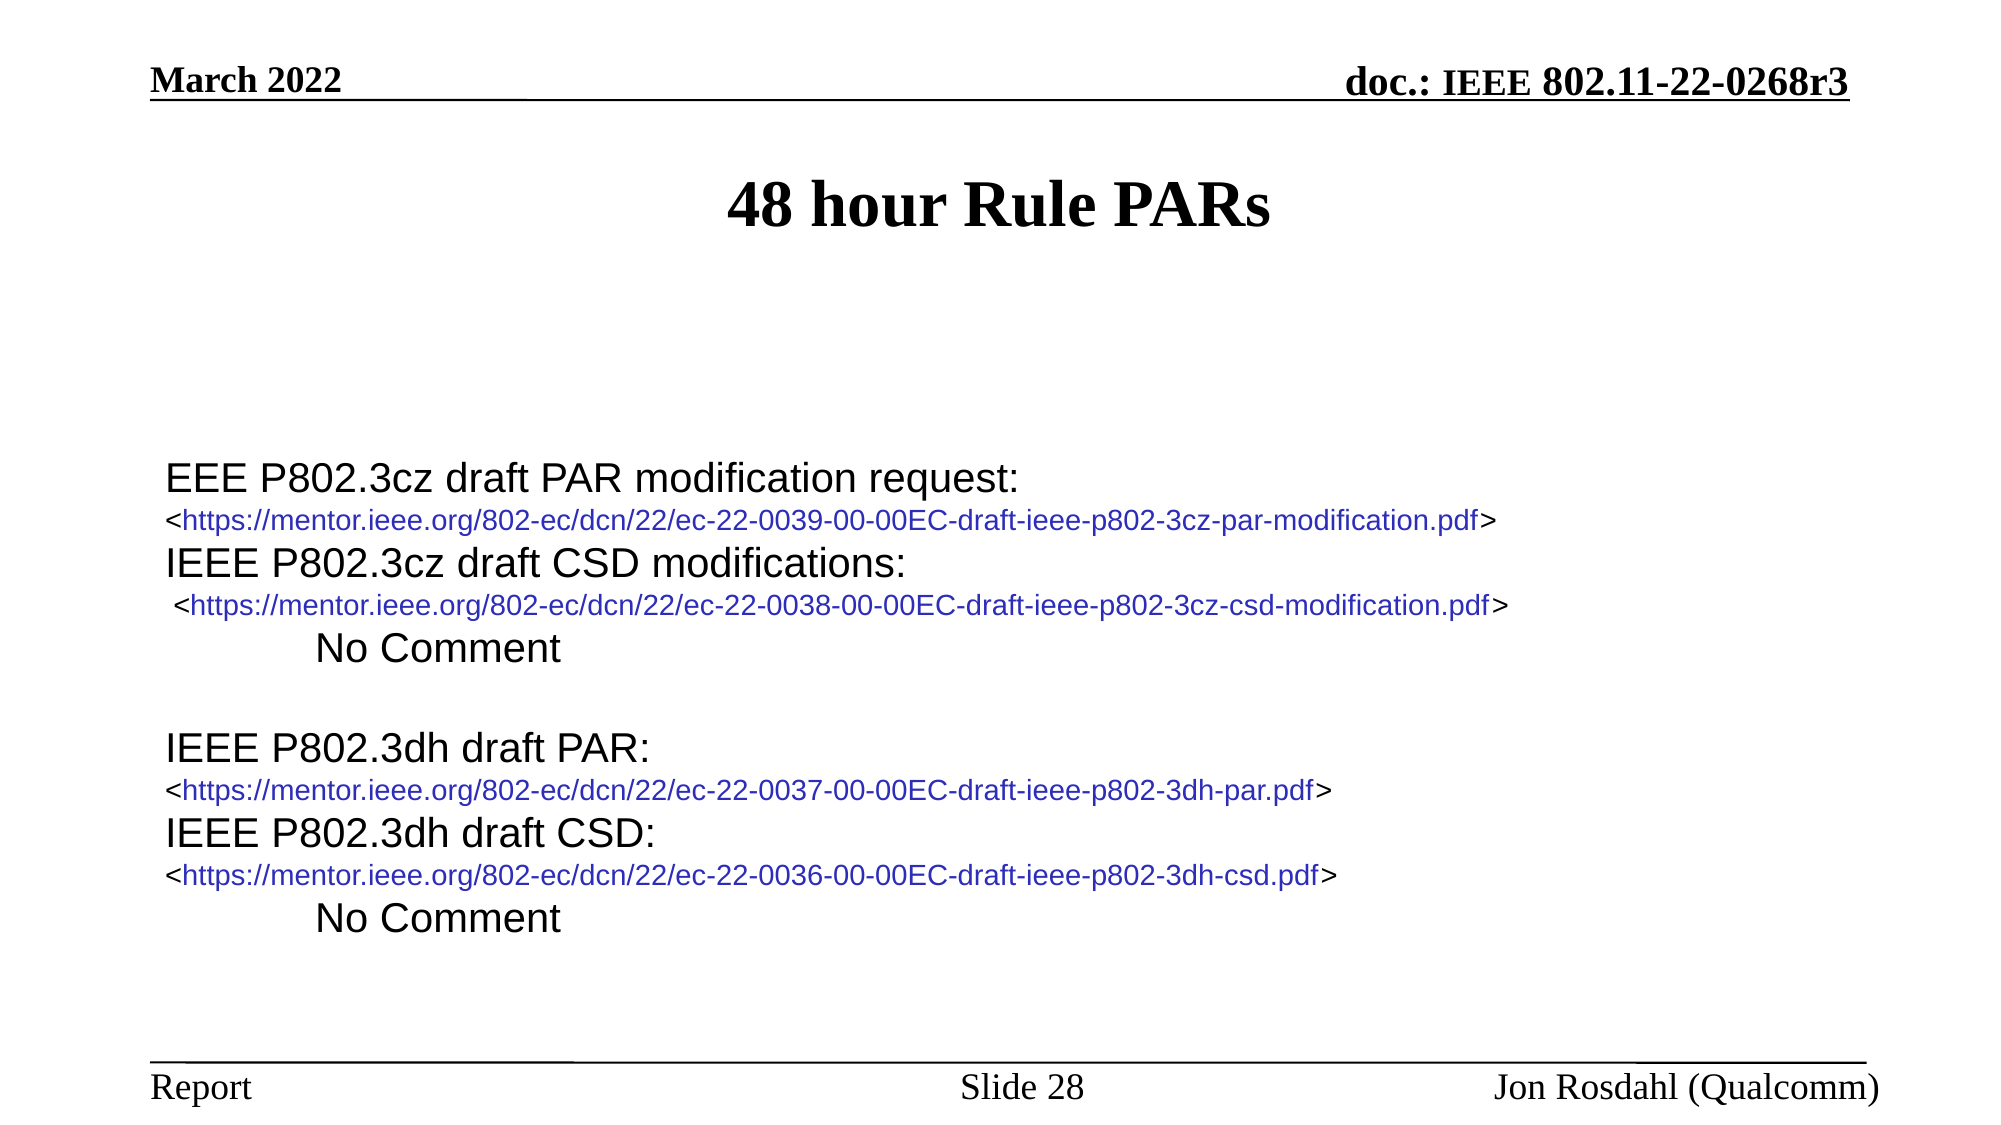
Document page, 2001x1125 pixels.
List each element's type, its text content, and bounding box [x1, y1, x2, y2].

slide_number Slide 28 [950, 1061, 1095, 1125]
title 48 hour Rule PARs [149, 112, 1850, 288]
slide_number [149, 49, 431, 100]
list EEE P802.3cz draft PAR modification request: <https://mentor.ieee.org/802-ec/dcn/22/ec-22-0039-00-00EC-draft-ieee-p802-3cz-par-modification.pdf> IEEE P802.3cz draft CSD modifications: <https://mentor.ieee.org/802-ec/dcn/22/ec-22-0038-00-00EC-draft-ieee-p802-3cz-csd-modification.pdf> No Comment IEEE P802.3dh draft PAR: <https://mentor.ieee.org/802-ec/dcn/22/ec-22-0037-00-00EC-draft-ieee-p802-3dh-par.pdf> IEEE P802.3dh draft CSD: <https://mentor.ieee.org/802-ec/dcn/22/ec-22-0036-00-00EC-draft-ieee-p802-3dh-csd.pdf> No Comment [149, 394, 1780, 1048]
footer Jon Rosdahl (Qualcomm) [1436, 1061, 1881, 1108]
